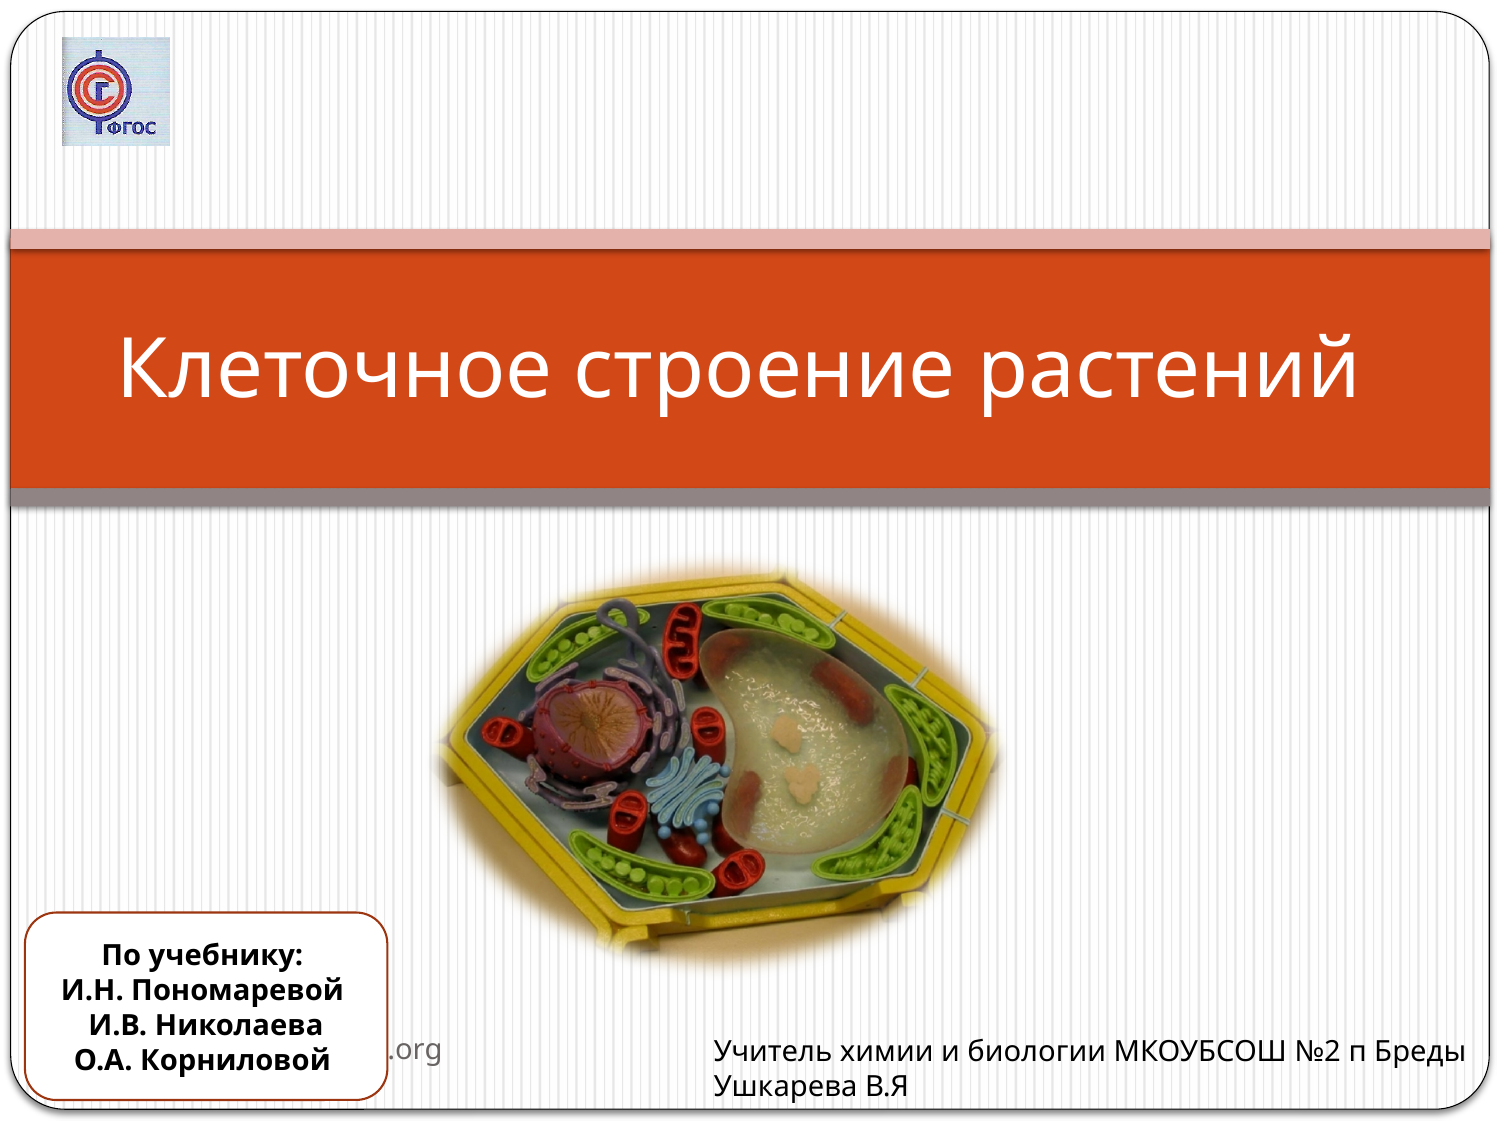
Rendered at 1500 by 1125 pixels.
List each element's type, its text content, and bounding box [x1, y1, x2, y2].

footer www.sliderpoint.org [150, 1012, 800, 1088]
picture [424, 549, 1013, 981]
picture [62, 37, 170, 146]
text_box Учитель химии и биологии МКОУБСОШ №2 п Бреды Ушкарева В.Я [698, 1024, 1490, 1110]
text_box По учебнику: И.Н. Пономаревой И.В. Николаева О.А. Корниловой [23, 911, 389, 1102]
title Клеточное строение растений [75, 247, 1425, 489]
